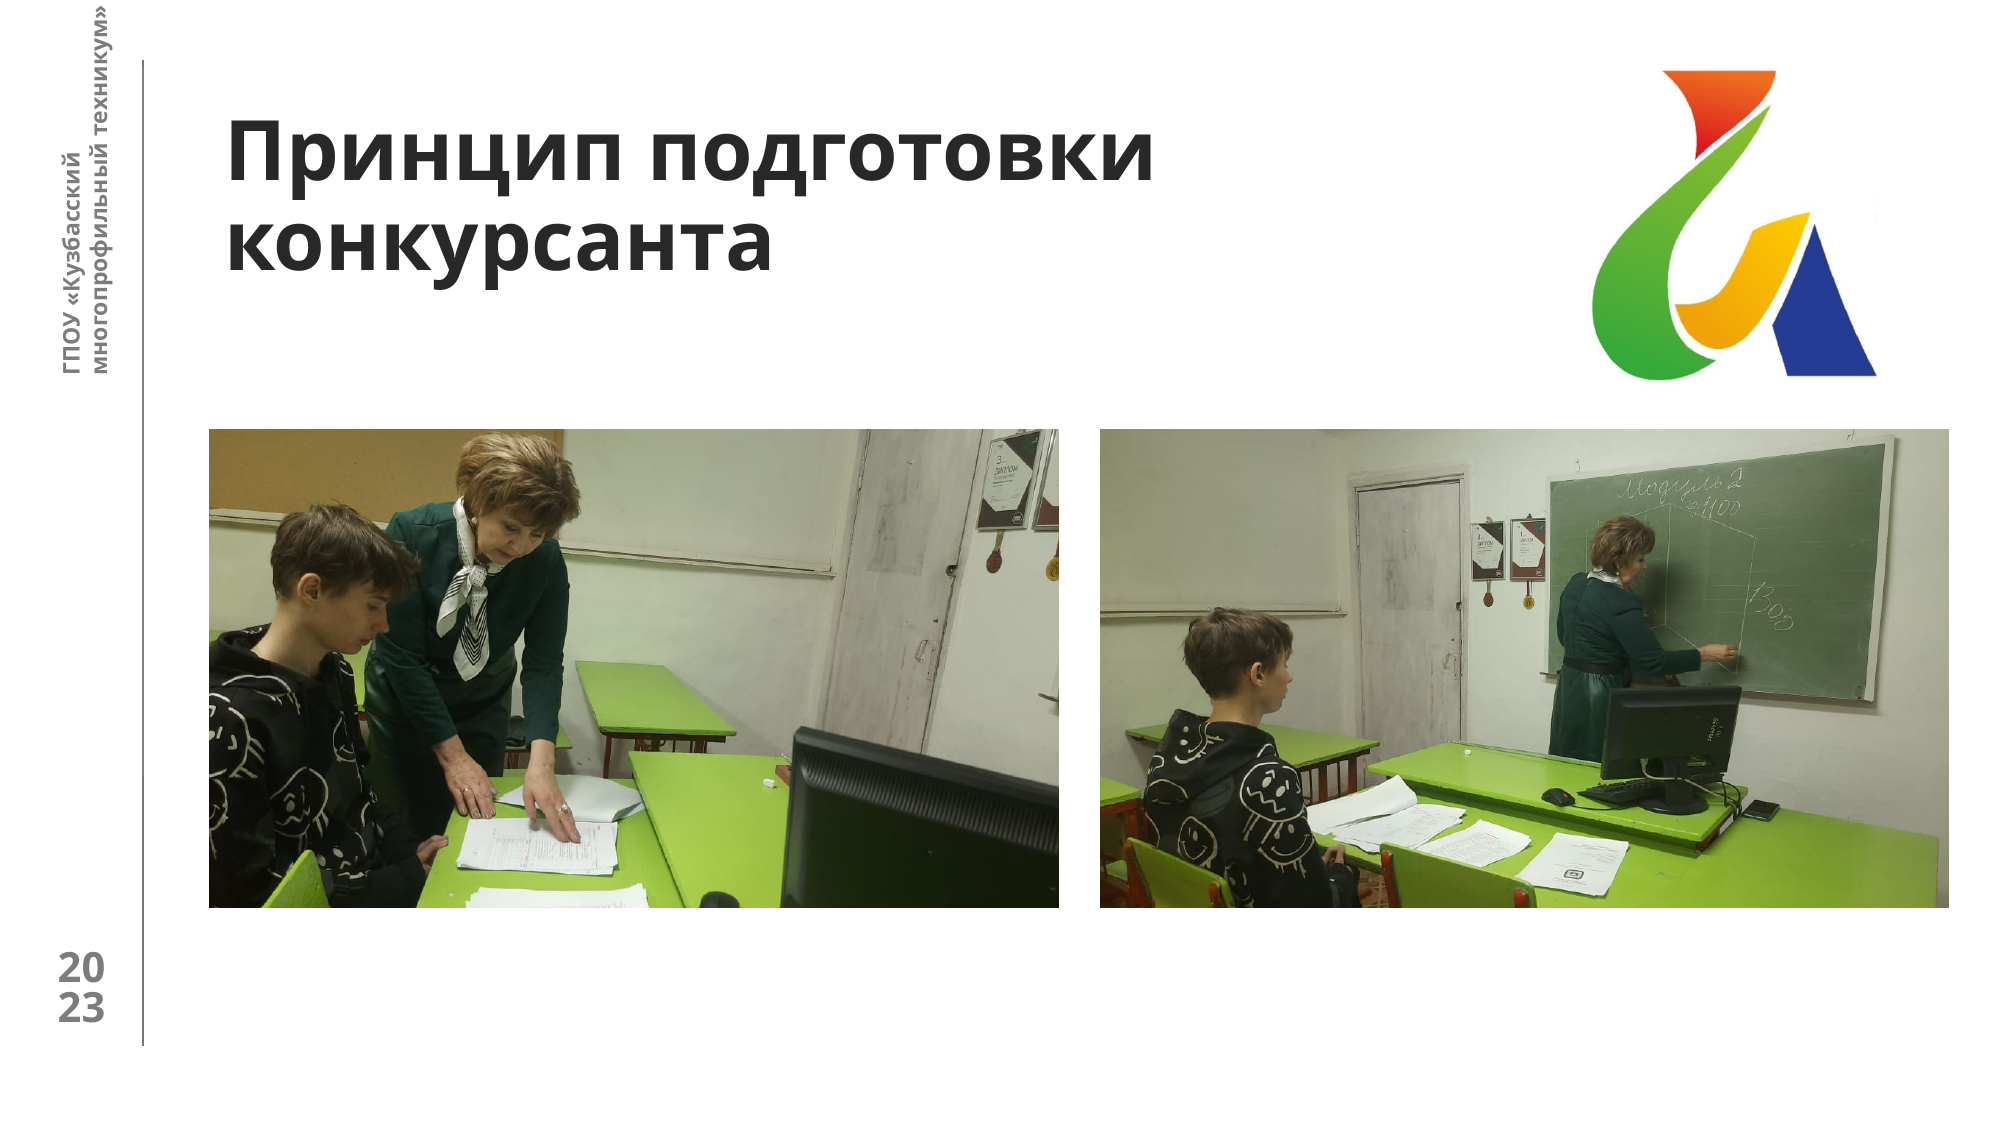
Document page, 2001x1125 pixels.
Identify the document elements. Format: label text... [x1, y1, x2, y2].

picture [1100, 429, 1949, 908]
picture [209, 429, 1059, 908]
picture [1585, 66, 1878, 391]
text_box Принцип подготовки конкурсанта [209, 100, 1585, 296]
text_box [42, 41, 144, 1047]
